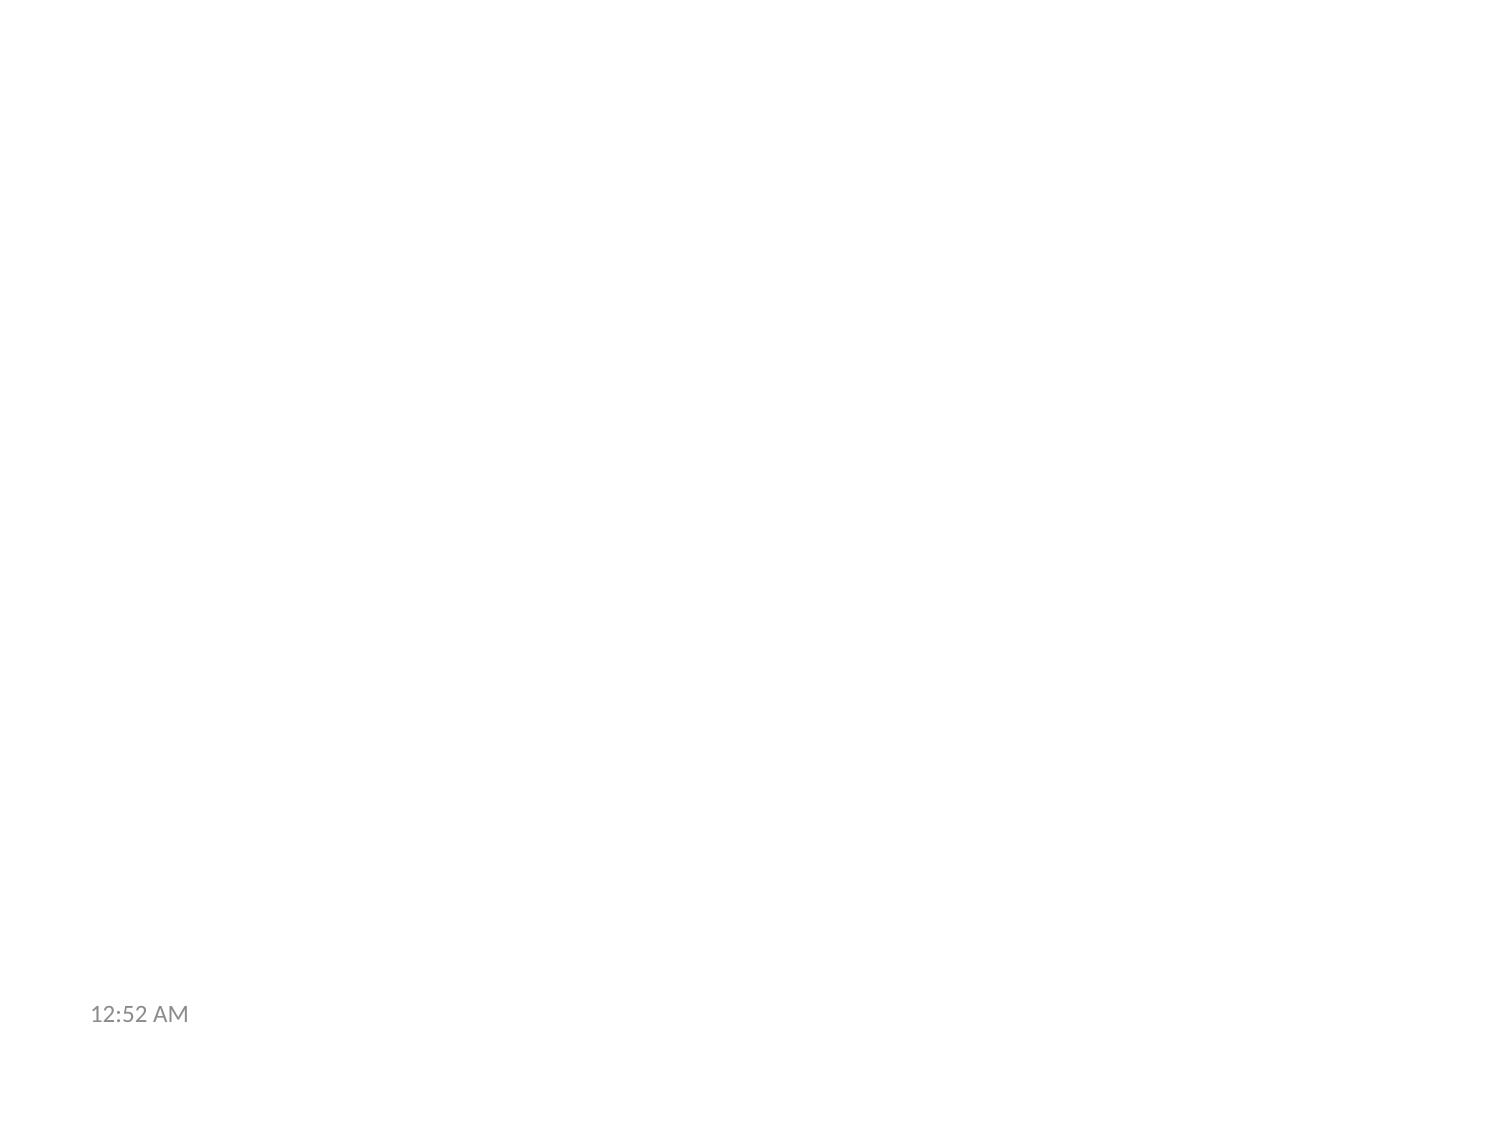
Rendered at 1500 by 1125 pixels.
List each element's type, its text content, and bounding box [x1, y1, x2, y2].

text_box 3:35 PM [75, 982, 425, 1043]
